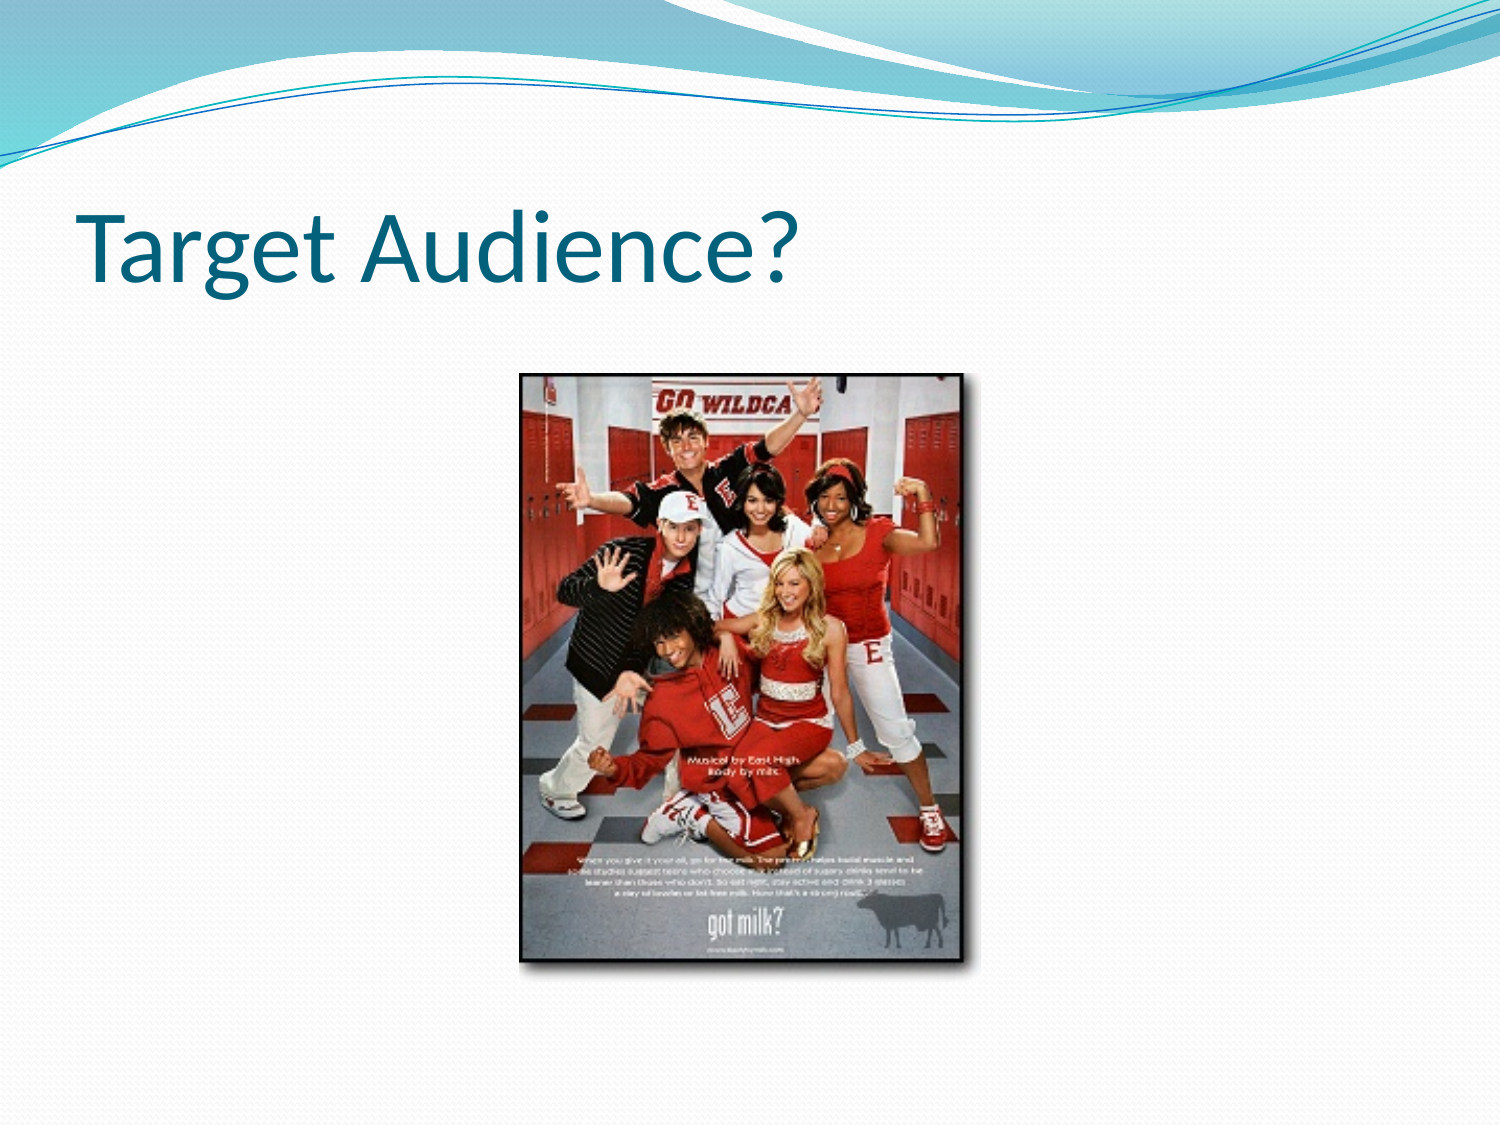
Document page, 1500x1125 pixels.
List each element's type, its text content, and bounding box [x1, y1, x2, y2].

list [519, 373, 981, 982]
title Target Audience? [75, 115, 1425, 303]
